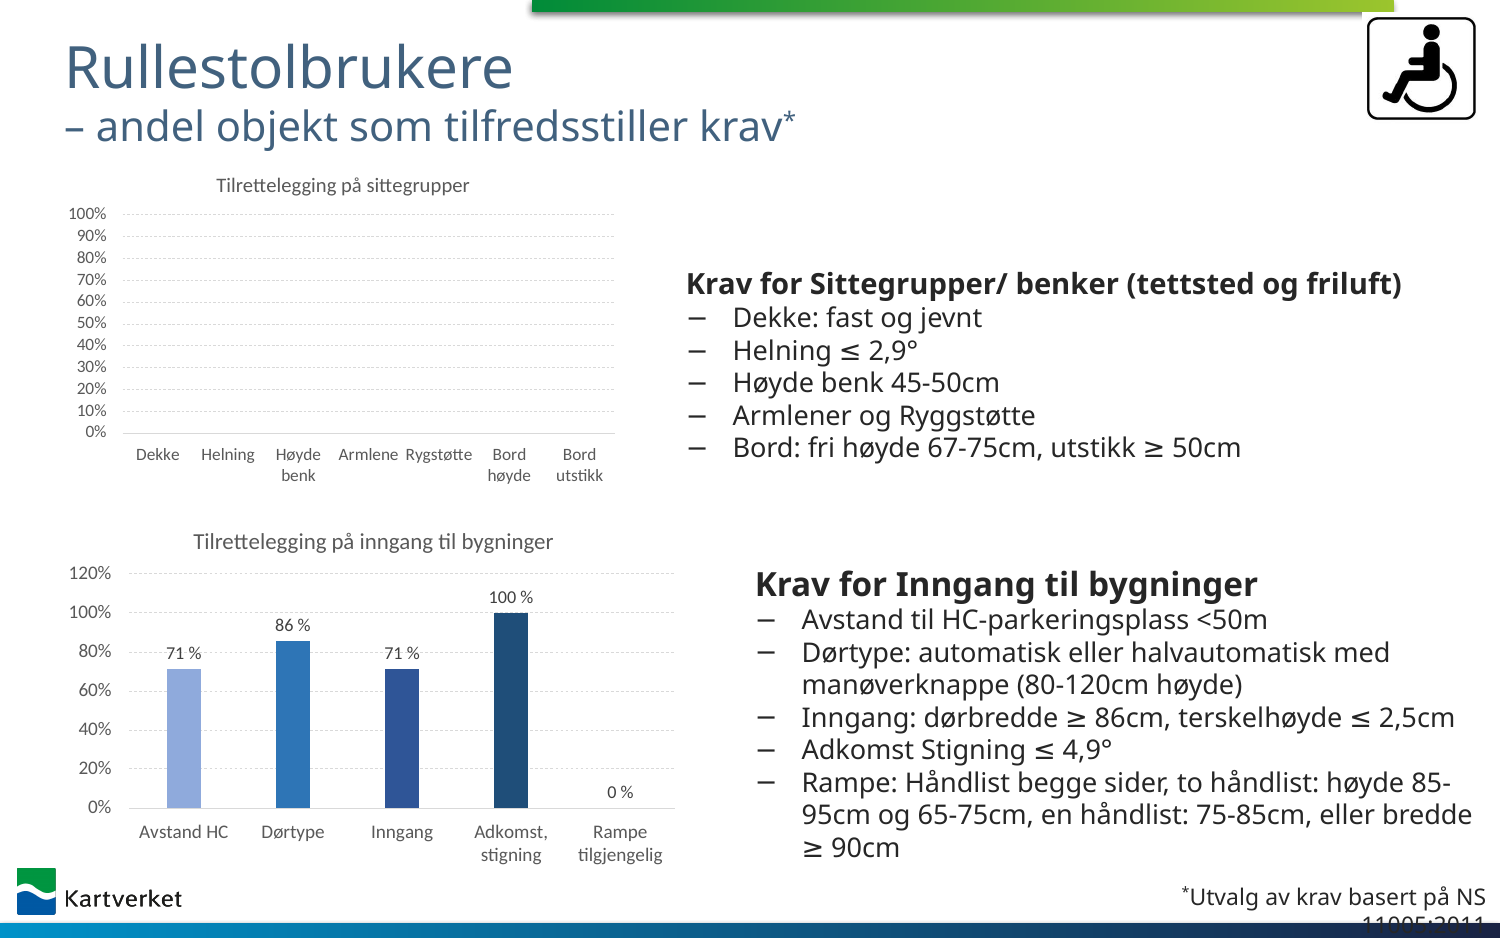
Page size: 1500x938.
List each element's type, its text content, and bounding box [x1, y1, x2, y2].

text_box *Utvalg av krav basert på NS 11005:2011 [1068, 873, 1500, 938]
text_box Rullestolbrukere – andel objekt som tilfredsstiller krav* [49, 25, 1431, 158]
picture [1362, 12, 1481, 126]
text_box Krav for Inngang til bygninger Avstand til HC-parkeringsplass <50m Dørtype: automatisk eller halvautomatisk med manøverknappe (80-120cm høyde) Inngang: dørbredde ≥ 86cm, terskelhøyde ≤ 2,5cm Adkomst Stigning ≤ 4,9° Rampe: Håndlist begge sider, to håndlist: høyde 85-95cm og 65-75cm, en håndlist: 75-85cm, eller bredde ≥ 90cm [740, 555, 1491, 870]
text_box Krav for Sittegrupper/ benker (tettsted og friluft) Dekke: fast og jevnt Helning ≤ 2,9° Høyde benk 45-50cm Armlener og Ryggstøtte Bord: fri høyde 67-75cm, utstikk ≥ 50cm [670, 258, 1418, 471]
picture [62, 520, 686, 874]
picture [62, 166, 625, 492]
